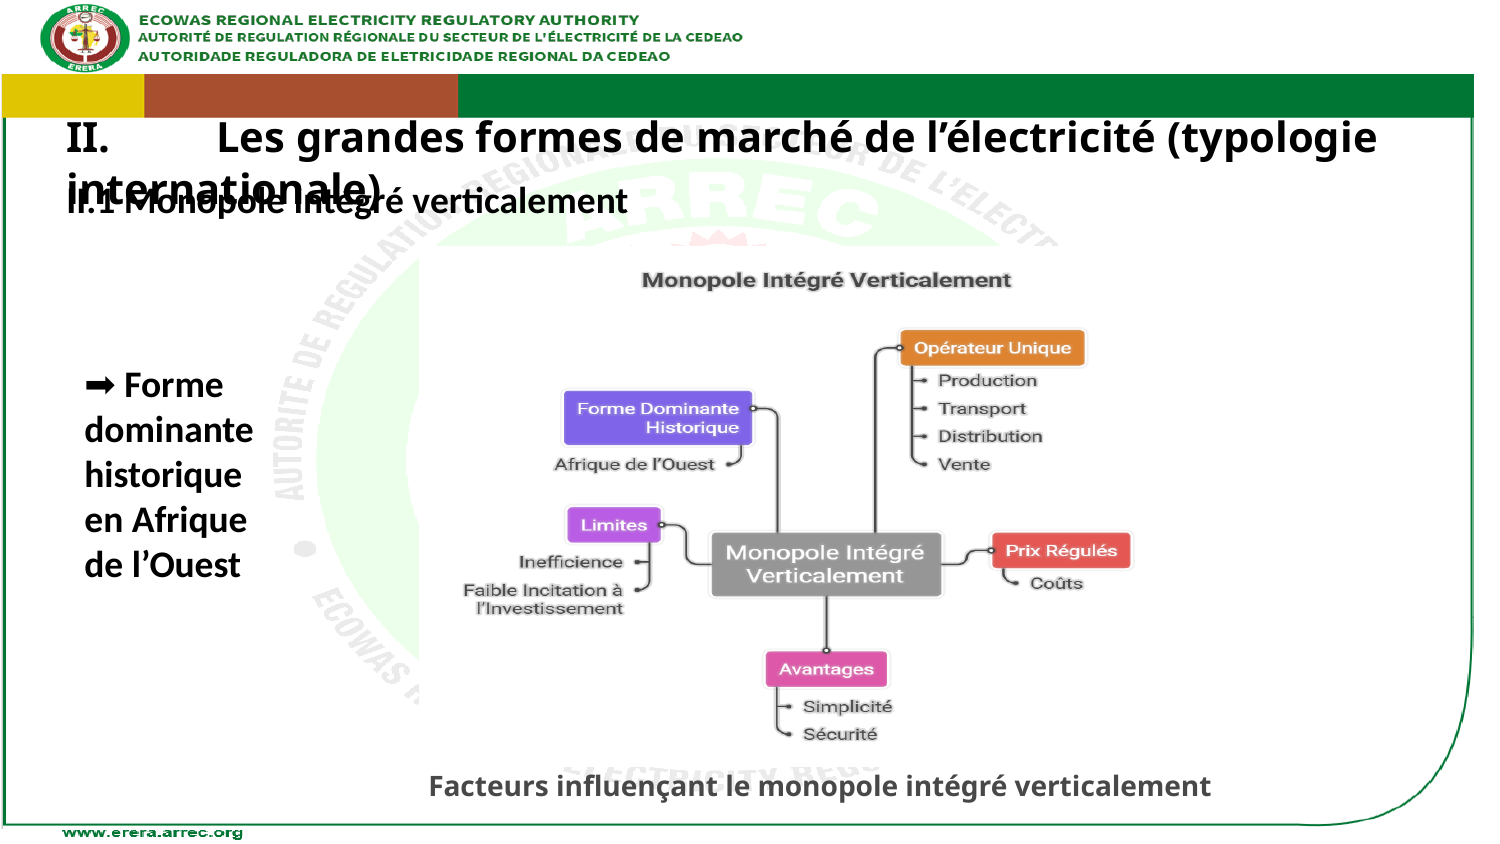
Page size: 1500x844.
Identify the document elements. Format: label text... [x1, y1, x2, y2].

text_box Code de comptage [273, 221, 1163, 792]
picture [0, 0, 1500, 844]
text_box ➡️ Forme dominante historique en Afrique de l’Ouest [69, 352, 271, 593]
text_box II. Les grandes formes de marché de l’électricité (typologie internationale) [51, 100, 1478, 221]
text_box II.1 Monopole intégré verticalement [51, 168, 802, 229]
text_box Facteurs influençant le monopole intégré verticalement [428, 768, 1213, 803]
